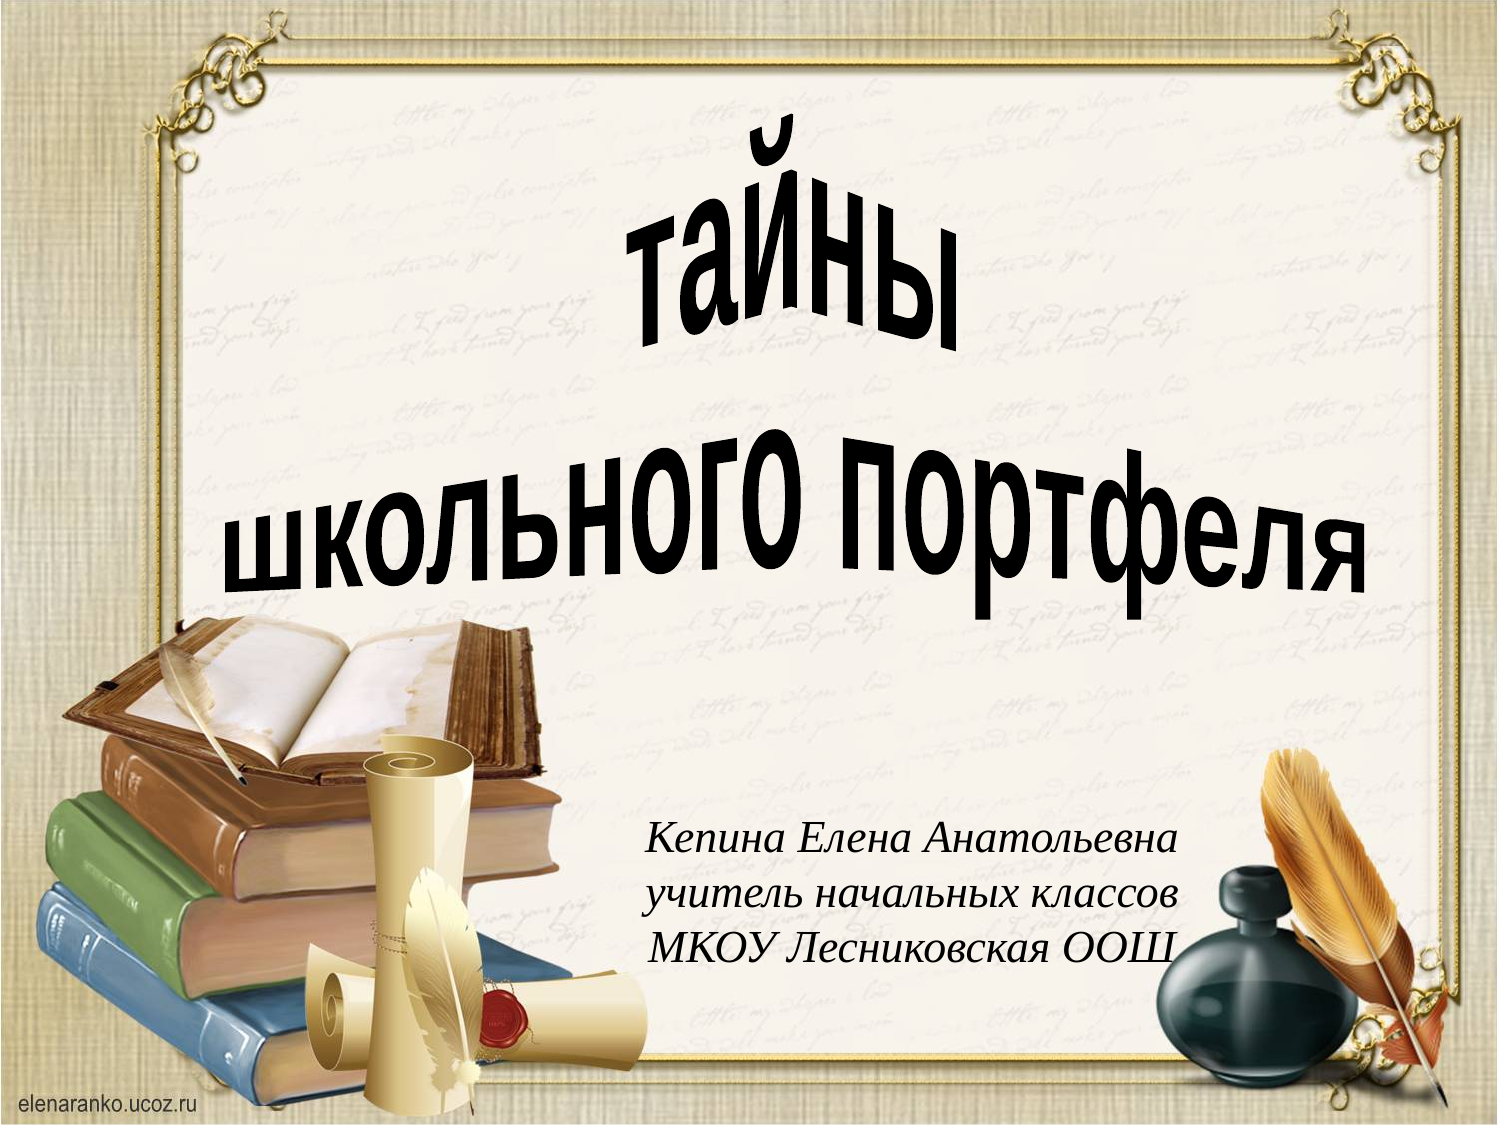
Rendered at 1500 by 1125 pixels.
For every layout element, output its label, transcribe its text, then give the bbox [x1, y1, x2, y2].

picture [0, 0, 1500, 1125]
subtitle Кепина Елена Анатольевна учитель начальных классов МКОУ Лесниковская ООШ [584, 798, 1240, 1051]
text_box [206, 172, 1400, 468]
